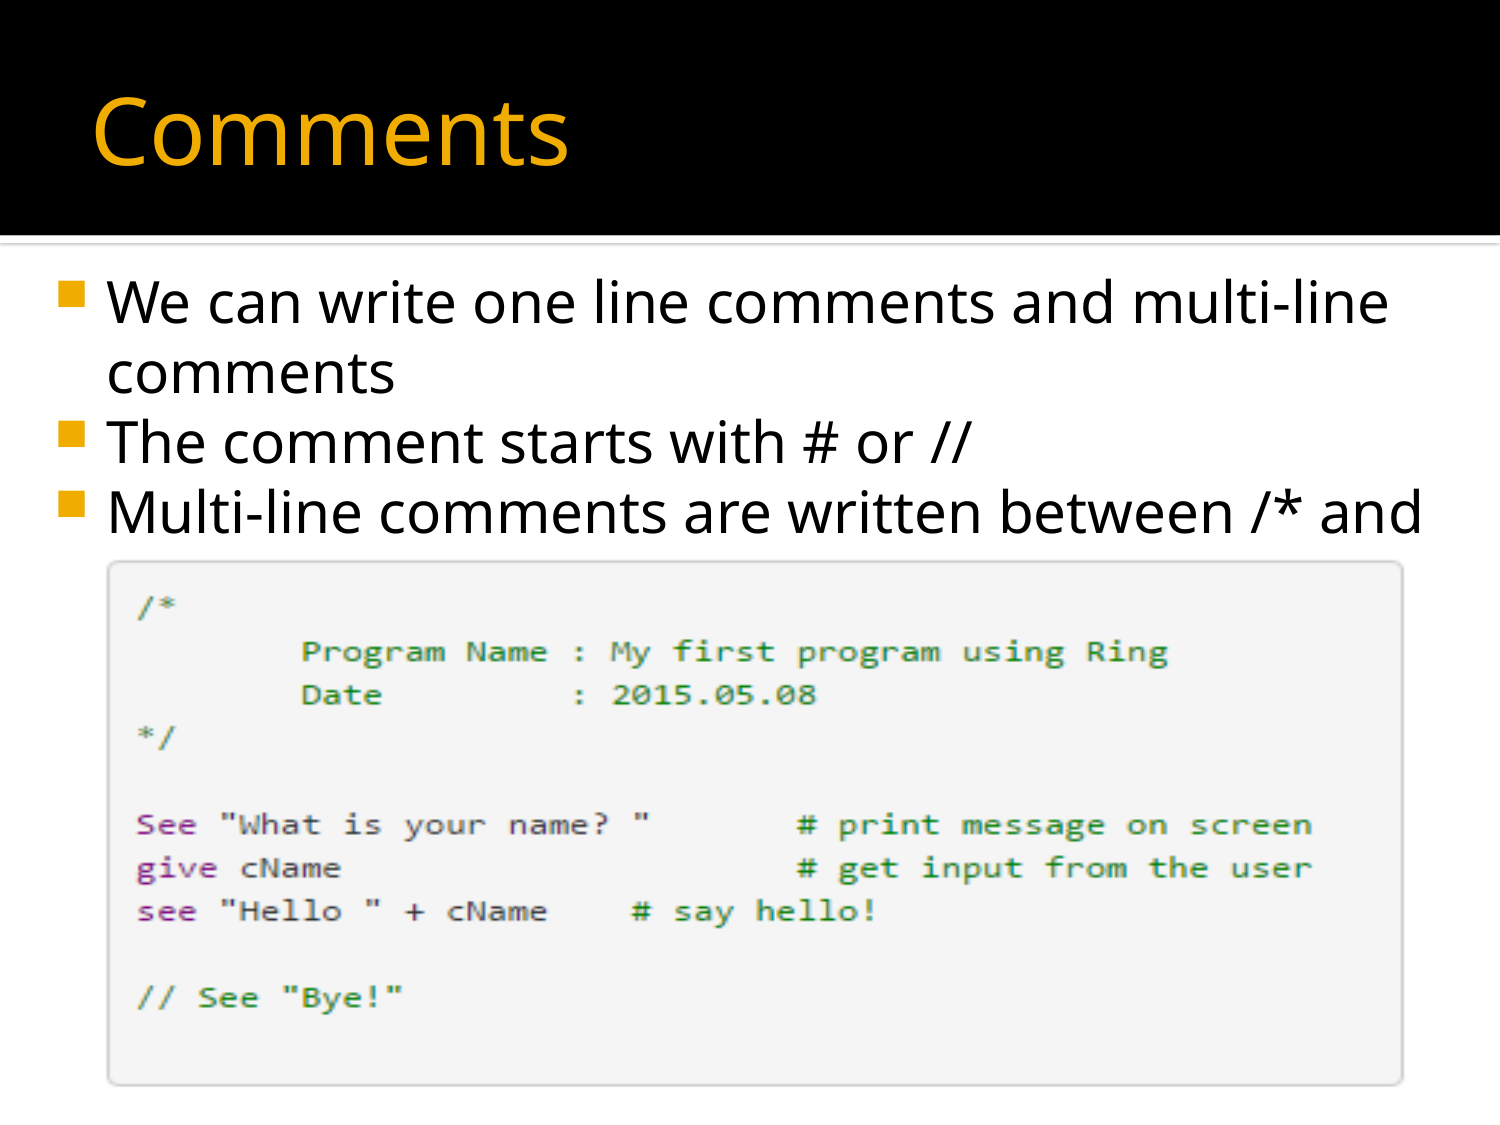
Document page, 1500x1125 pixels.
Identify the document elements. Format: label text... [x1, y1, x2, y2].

title Comments [75, 25, 1425, 231]
picture [99, 549, 1425, 1104]
list We can write one line comments and multi-line comments The comment starts with # or // Multi-line comments are written between /* and */ [24, 249, 1463, 1050]
